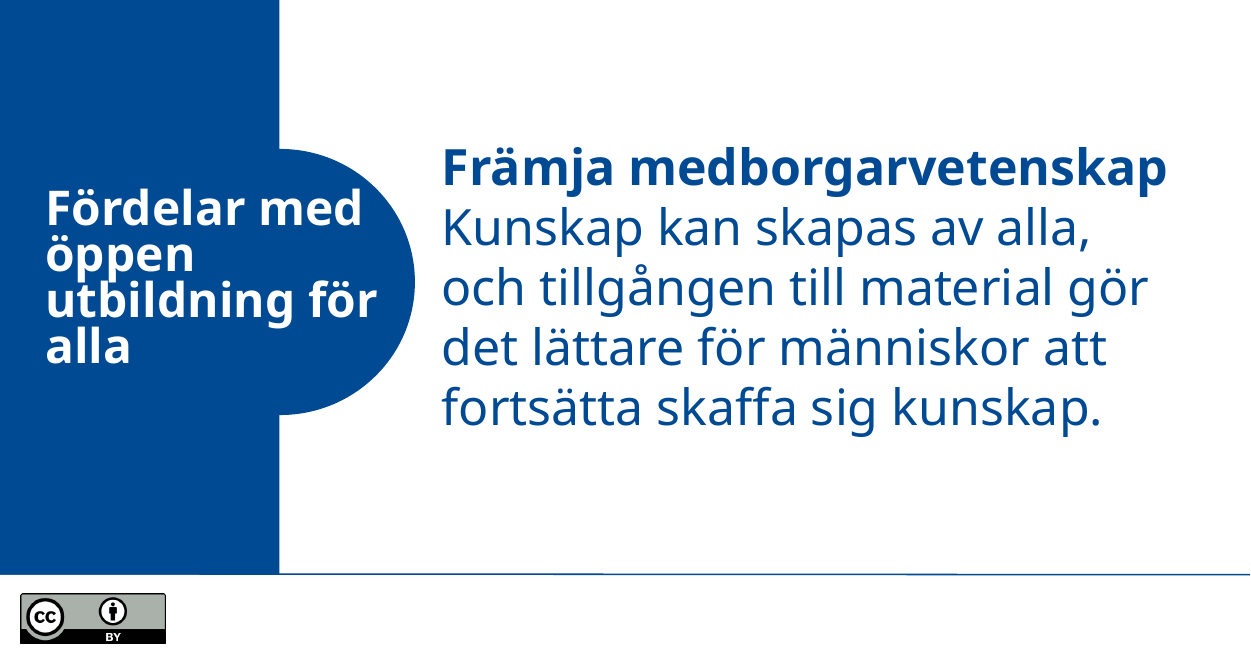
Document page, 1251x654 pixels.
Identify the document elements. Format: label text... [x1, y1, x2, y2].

text_box [203, 148, 358, 173]
text_box Fördelar med öppen utbildning för alla [30, 173, 400, 388]
text_box [400, 221, 415, 343]
picture [20, 592, 166, 645]
text_box Främja medborgarvetenskap Kunskap kan skapas av alla, och tillgången till material gör det lättare för människor att fortsätta skaffa sig kunskap. [426, 120, 1191, 451]
text_box [0, 582, 1250, 654]
text_box [198, 388, 362, 416]
text_box [0, 0, 280, 573]
